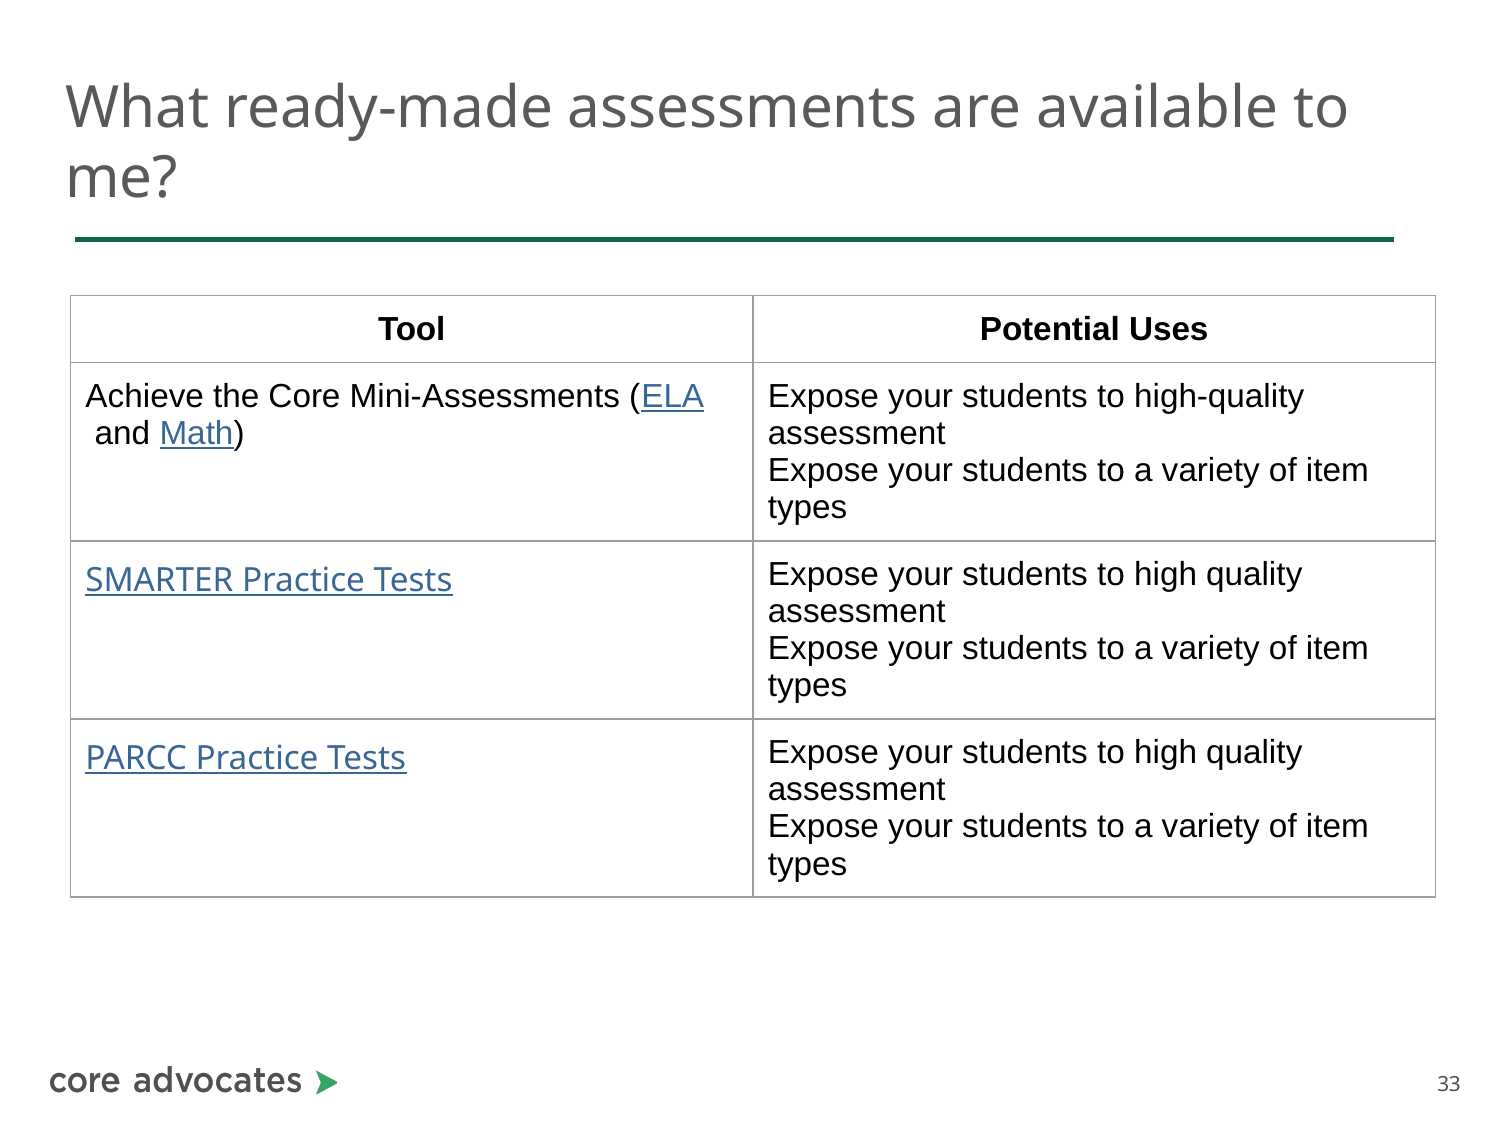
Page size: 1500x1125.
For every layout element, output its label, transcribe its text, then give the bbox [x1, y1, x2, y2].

title What ready-made assessments are available to me? [50, 45, 1457, 233]
picture [50, 1066, 337, 1094]
table_header Tool [71, 296, 752, 362]
table_header Potential Uses [754, 296, 1435, 362]
table_cell SMARTER Practice Tests [71, 542, 752, 718]
table_cell Expose your students to high quality assessment Expose your students to a variety of item types [754, 720, 1435, 896]
table_cell Achieve the Core Mini-Assessments (ELA and Math) [71, 363, 752, 540]
table_cell Expose your students to high-quality assessment Expose your students to a variety of item types [754, 363, 1435, 540]
table_cell Expose your students to high quality assessment Expose your students to a variety of item types [754, 542, 1435, 718]
table_cell PARCC Practice Tests [71, 720, 752, 896]
